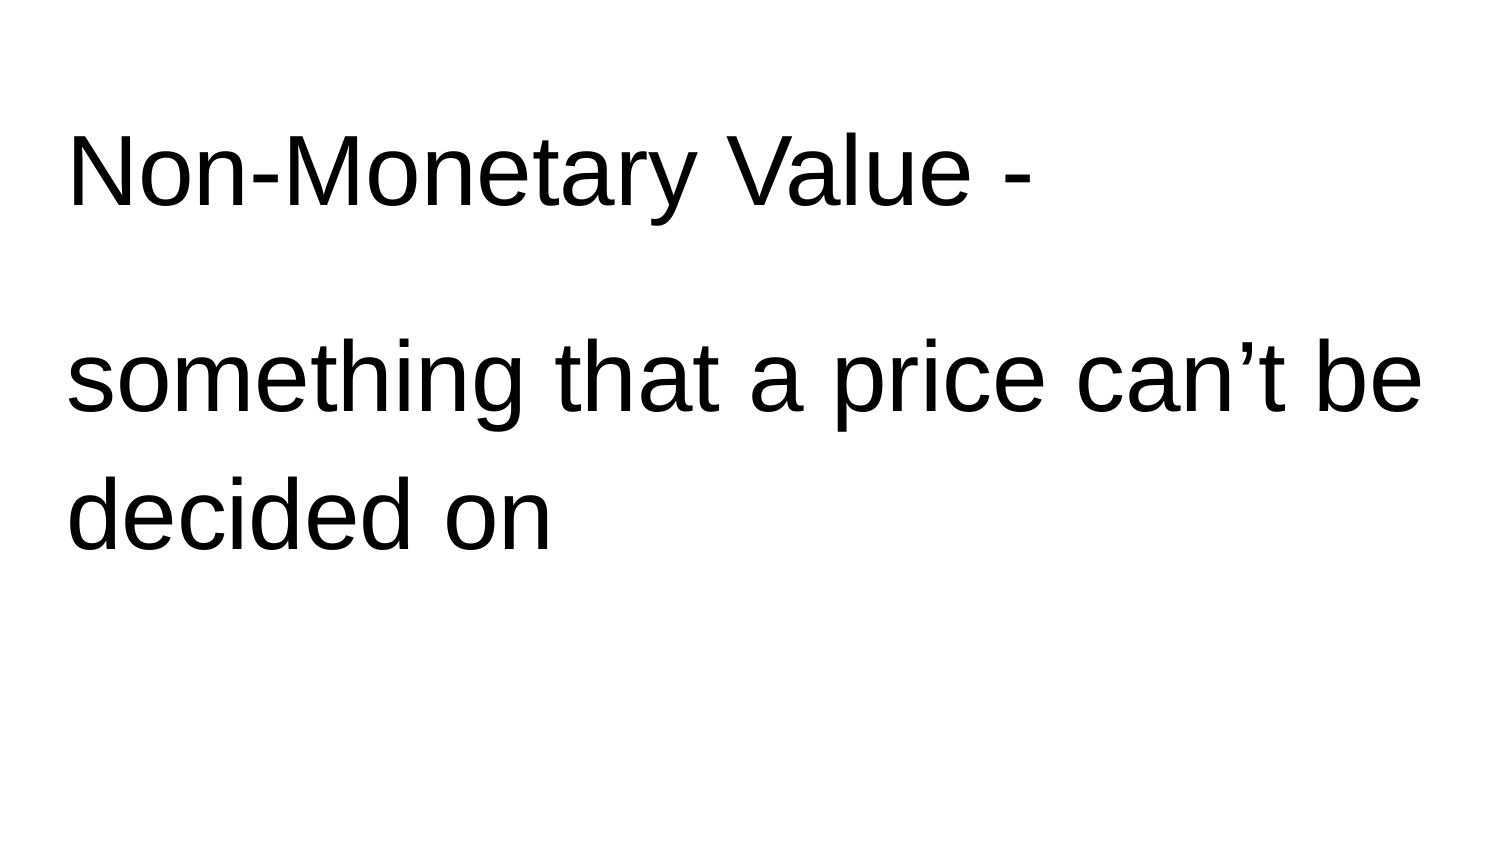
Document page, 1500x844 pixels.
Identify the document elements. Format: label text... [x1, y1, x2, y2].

list something that a price can’t be decided on [51, 189, 1449, 750]
title Non-Monetary Value - [51, 72, 1449, 167]
